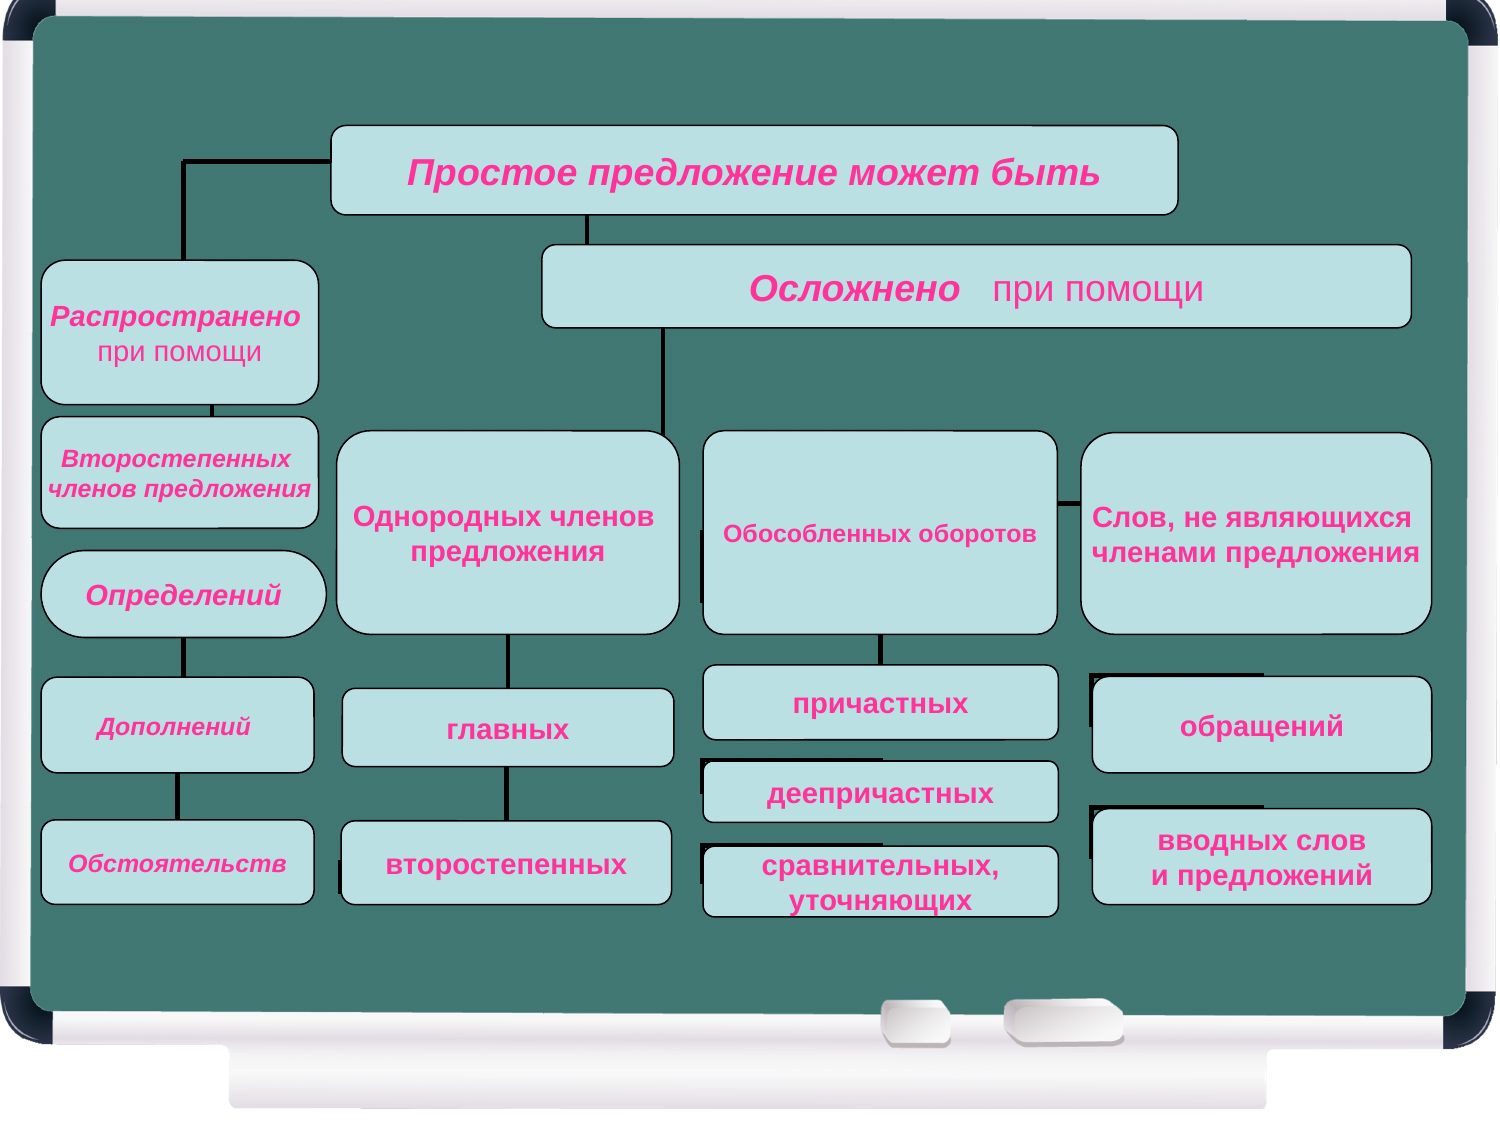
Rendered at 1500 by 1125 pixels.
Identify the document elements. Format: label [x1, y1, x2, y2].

text_box [40, 125, 1460, 918]
picture [0, 0, 1500, 1109]
